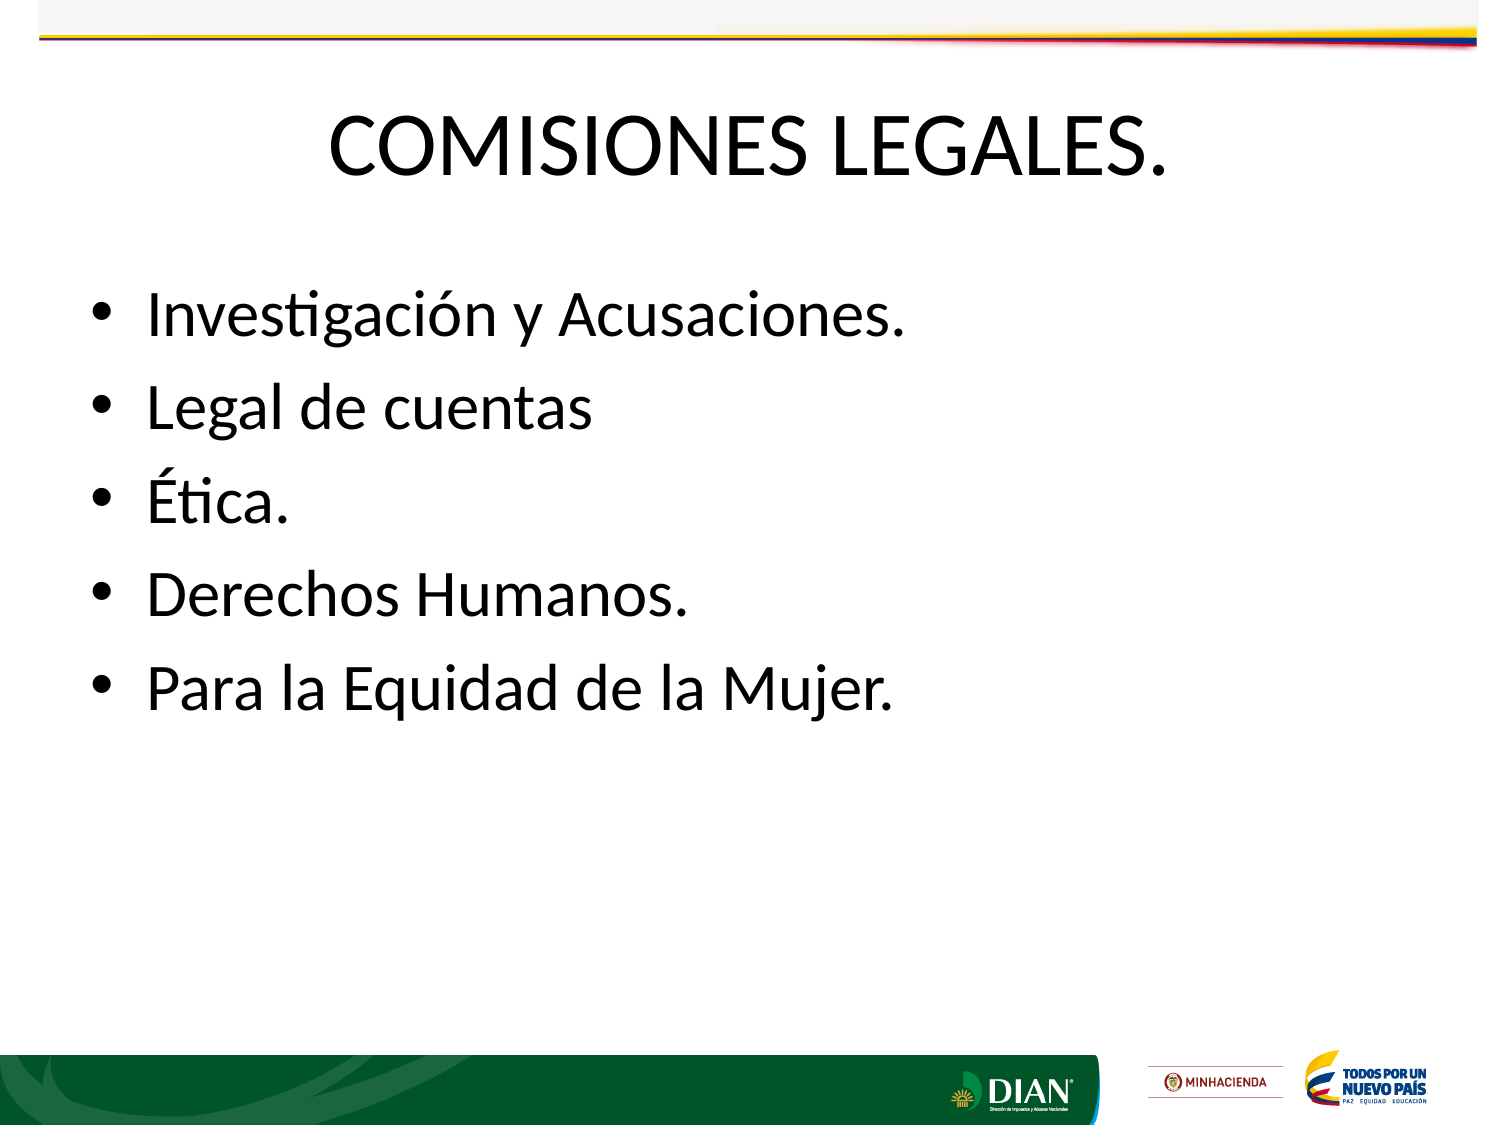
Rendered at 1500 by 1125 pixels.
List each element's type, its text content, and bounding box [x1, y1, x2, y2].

picture [0, 0, 1500, 1125]
title COMISIONES LEGALES. [75, 45, 1425, 233]
list Investigación y Acusaciones. Legal de cuentas Ética. Derechos Humanos. Para la Equidad de la Mujer. [75, 262, 1425, 1005]
